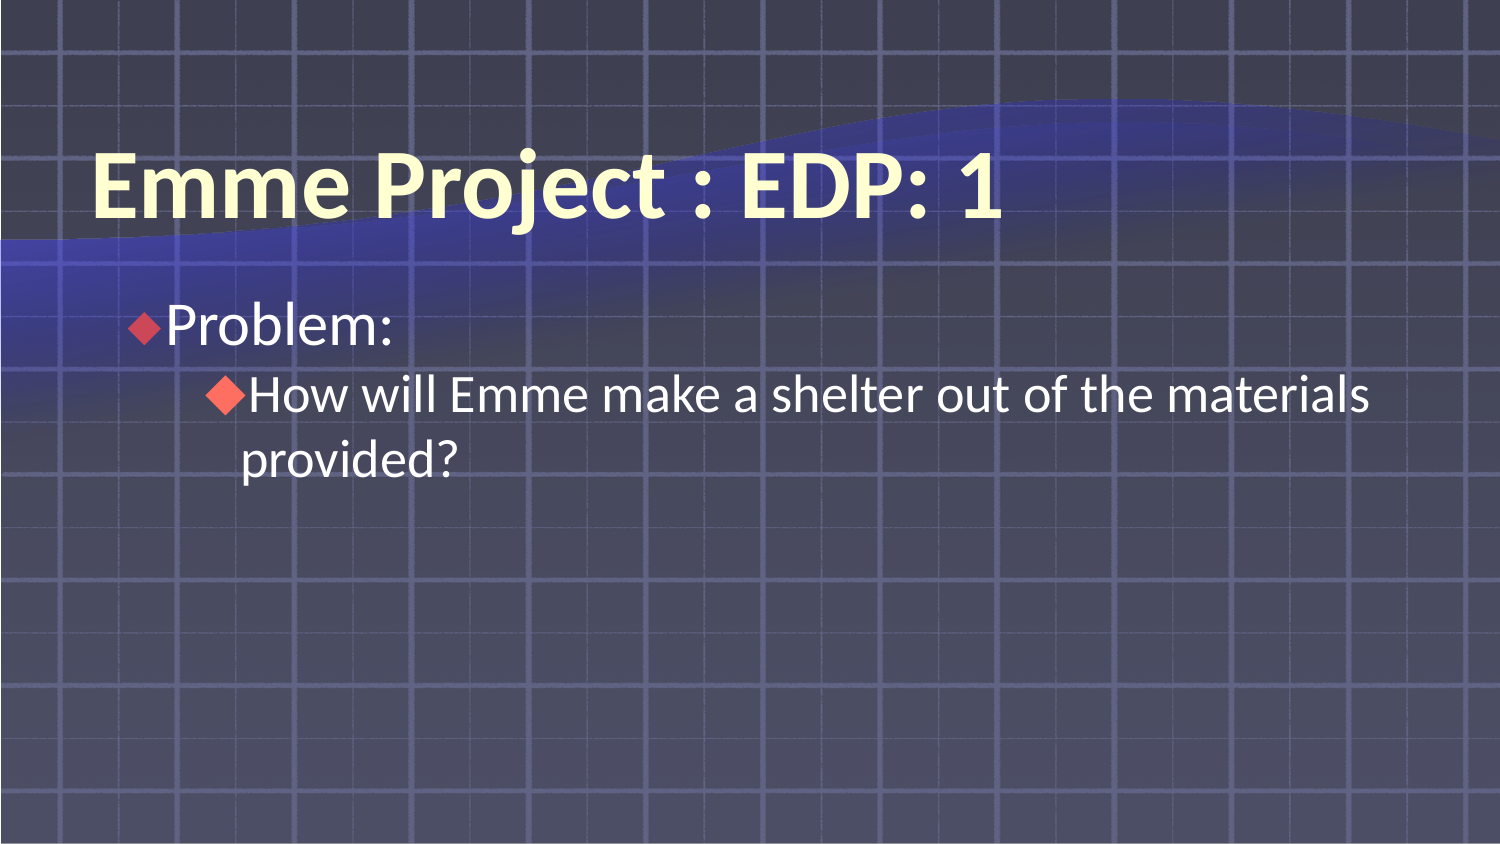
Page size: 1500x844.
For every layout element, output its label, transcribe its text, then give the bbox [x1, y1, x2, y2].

list Problem: How will Emme make a shelter out of the materials provided? [75, 268, 1425, 775]
picture [0, 0, 1500, 844]
title Emme Project : EDP: 1 [75, 65, 1425, 254]
